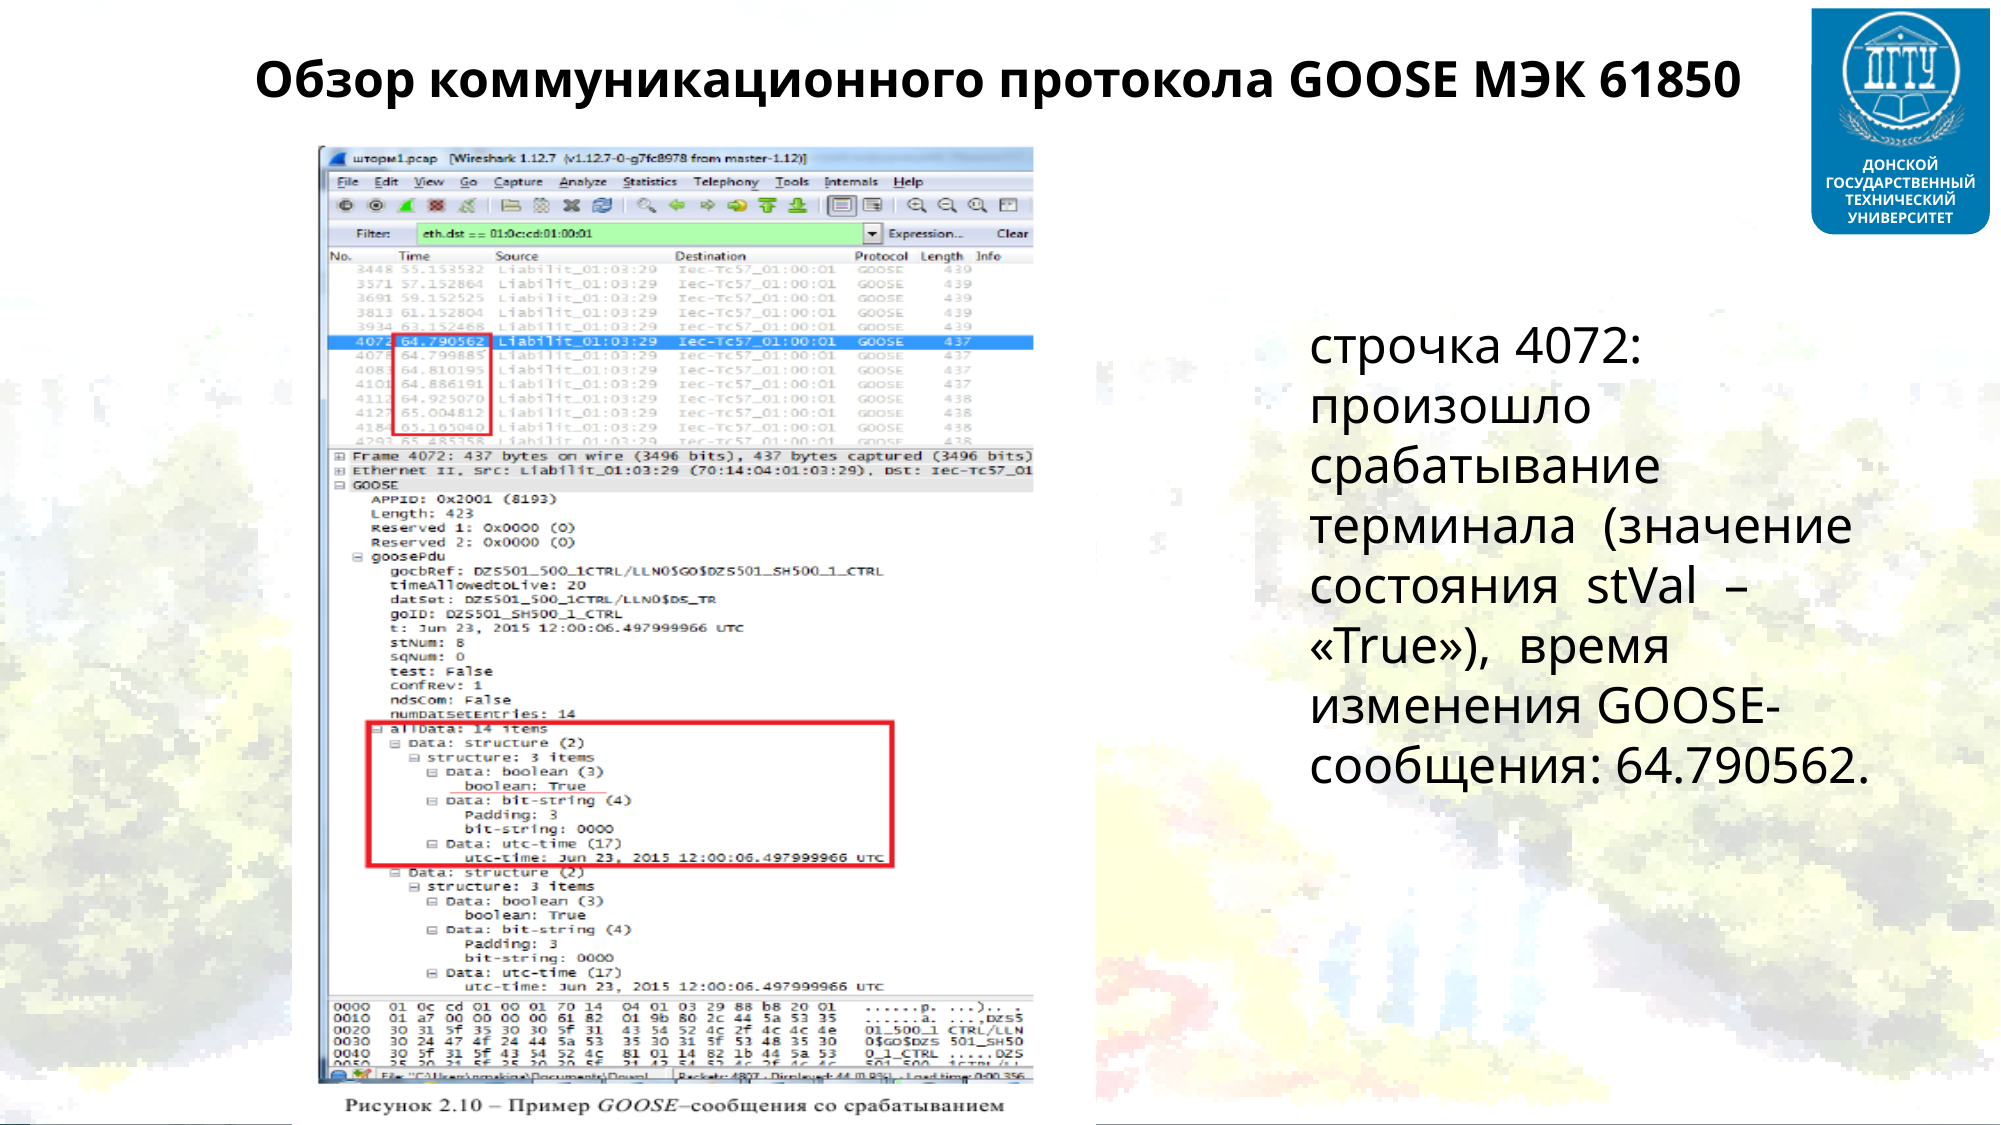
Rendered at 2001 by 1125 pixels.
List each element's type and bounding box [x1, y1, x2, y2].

picture [0, 0, 2000, 1125]
text_box [1801, 8, 2000, 236]
